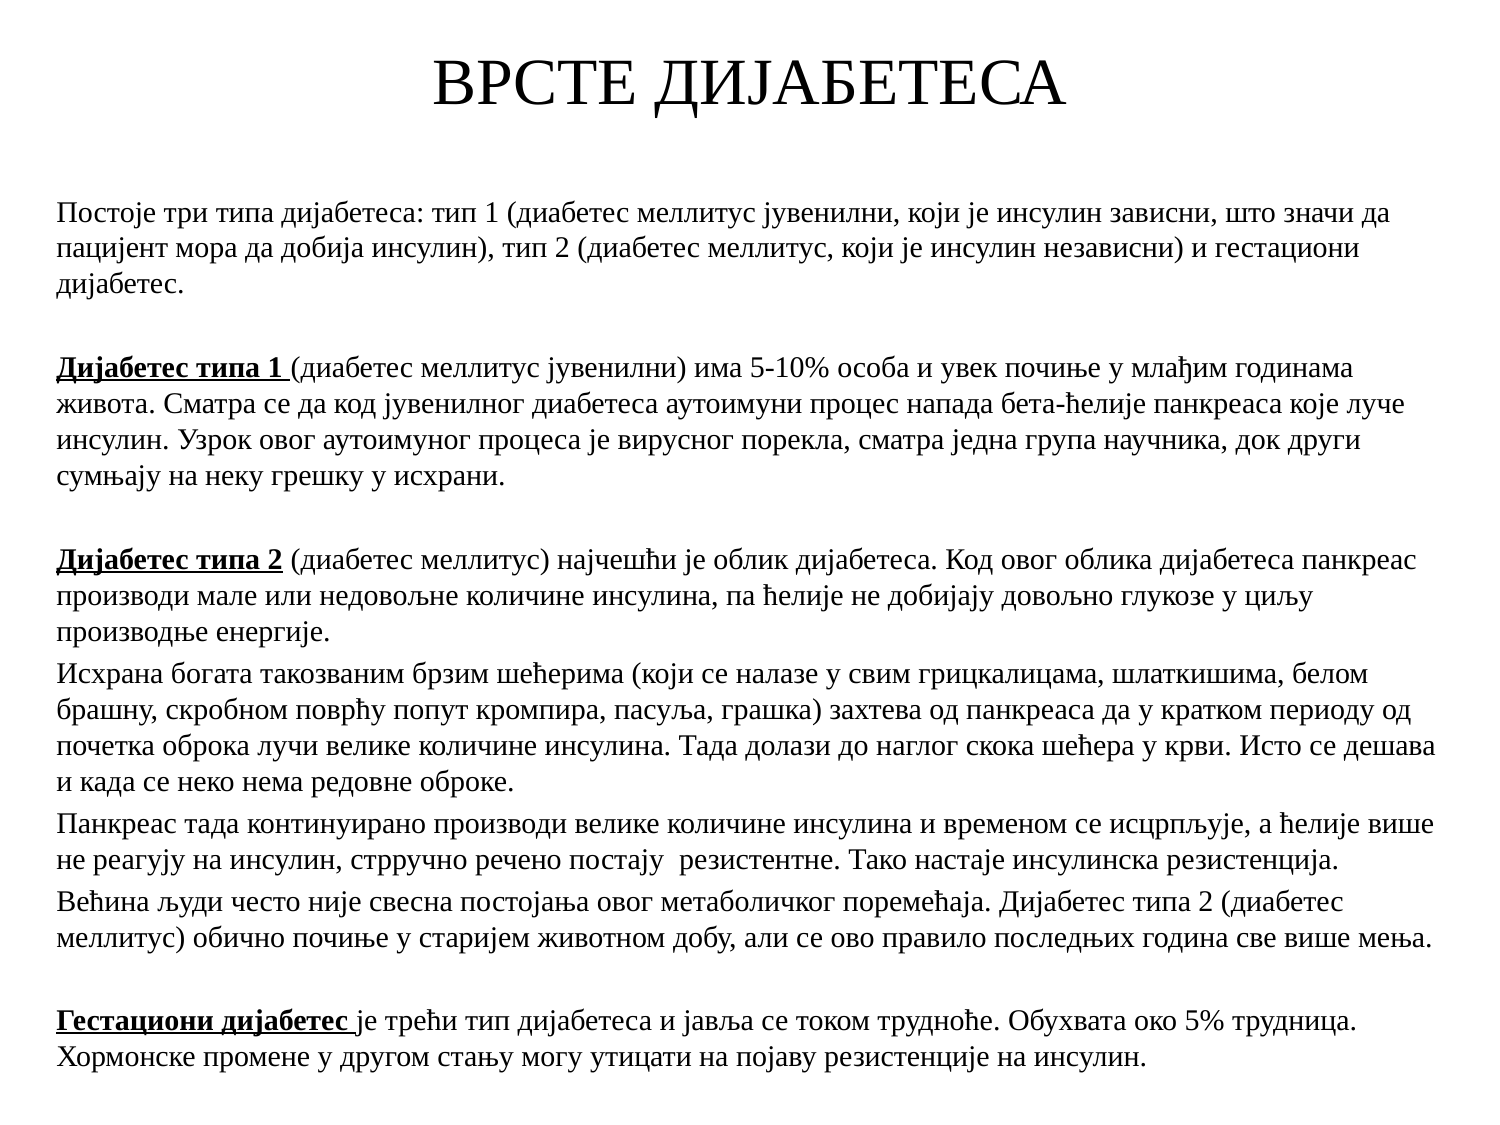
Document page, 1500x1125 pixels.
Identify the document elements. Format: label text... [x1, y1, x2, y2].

title ВРСТЕ ДИЈАБЕТЕСА [112, 30, 1388, 126]
subtitle Постоје три типа дијабетеса: тип 1 (диабетес меллитус јувенилни, који је инсулин зависни, што значи да пацијент мора да добија инсулин), тип 2 (диабетес меллитус, који је инсулин независни) и гестациони дијабетес. Дијабетес типа 1 (диабетес меллитус јувенилни) има 5-10% особа и увек почиње у млађим годинама живота. Сматра се да код јувенилног диабетеса аутоимуни процес напада бета-ћелије панкреаса које луче инсулин. Узрок овог аутоимуног процеса је вирусног порекла, сматра једна група научника, док други сумњају на неку грешку у исхрани. Дијабетес типа 2 (диабетес меллитус) најчешћи је облик дијабетеса. Код овог облика дијабетеса панкреас производи мале или недовољне количине инсулина, па ћелије не добијају довољно глукозе у циљу производње енергије. Исхрана богата такозваним брзим шећерима (који се налазе у свим грицкалицама, шлаткишима, белом брашну, скробном поврћу попут кромпира, пасуља, грашка) захтева од панкреаса да у кратком периоду од почетка оброка лучи велике количине инсулина. Тада долази до наглог скока шећера у крви. Исто се дешава и када се неко нема редовне оброке. Панкреас тада континуирано производи велике количине инсулина и временом се исцрпљује, а ћелије више не реагују на инсулин, стрручно речено постају резистентне. Тако настаје инсулинска резистенција. Већина људи често није свесна постојања овог метаболичког поремећаја. Дијабетес типа 2 (диабетес меллитус) обично почиње у старијем животном добу, али се ово правило последњих година све више мења. Гестациони дијабетес је трећи тип дијабетеса и јавља се током трудноће. Обухвата око 5% трудница. Хормонске промене у другом стању могу утицати на појаву резистенције на инсулин. [41, 184, 1471, 1094]
